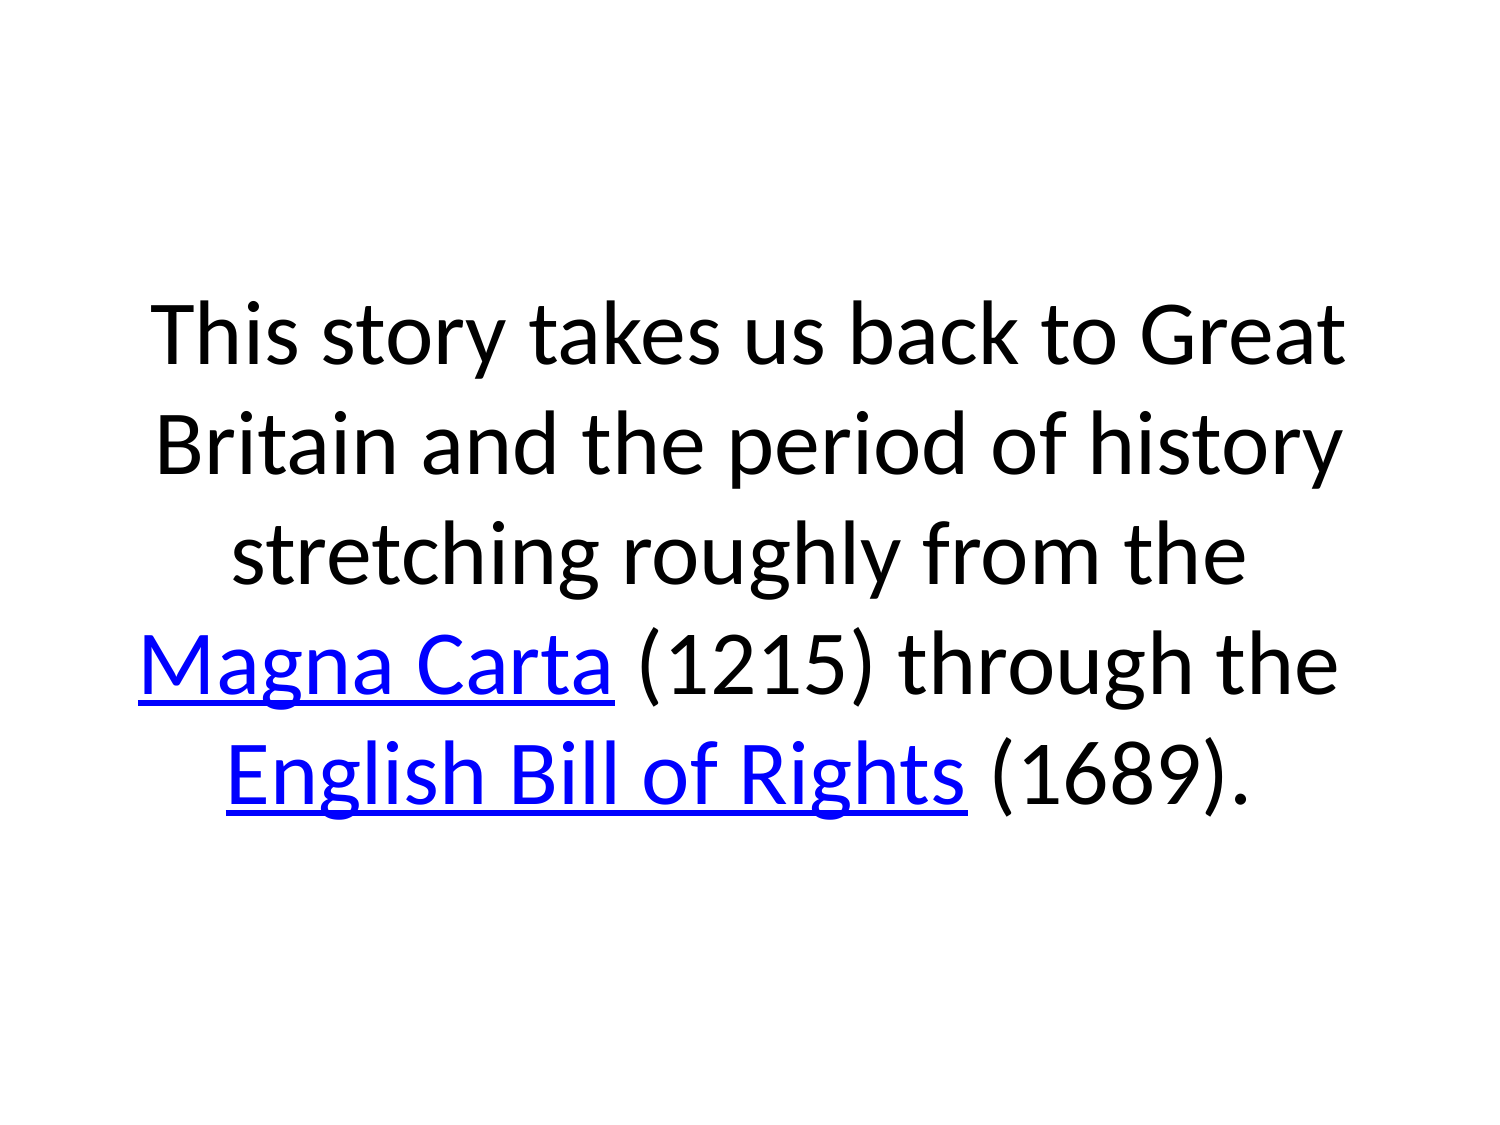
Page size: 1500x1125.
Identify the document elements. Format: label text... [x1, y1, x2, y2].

title This story takes us back to Great Britain and the period of history stretching roughly from the Magna Carta (1215) through the English Bill of Rights (1689). [74, 44, 1426, 1051]
